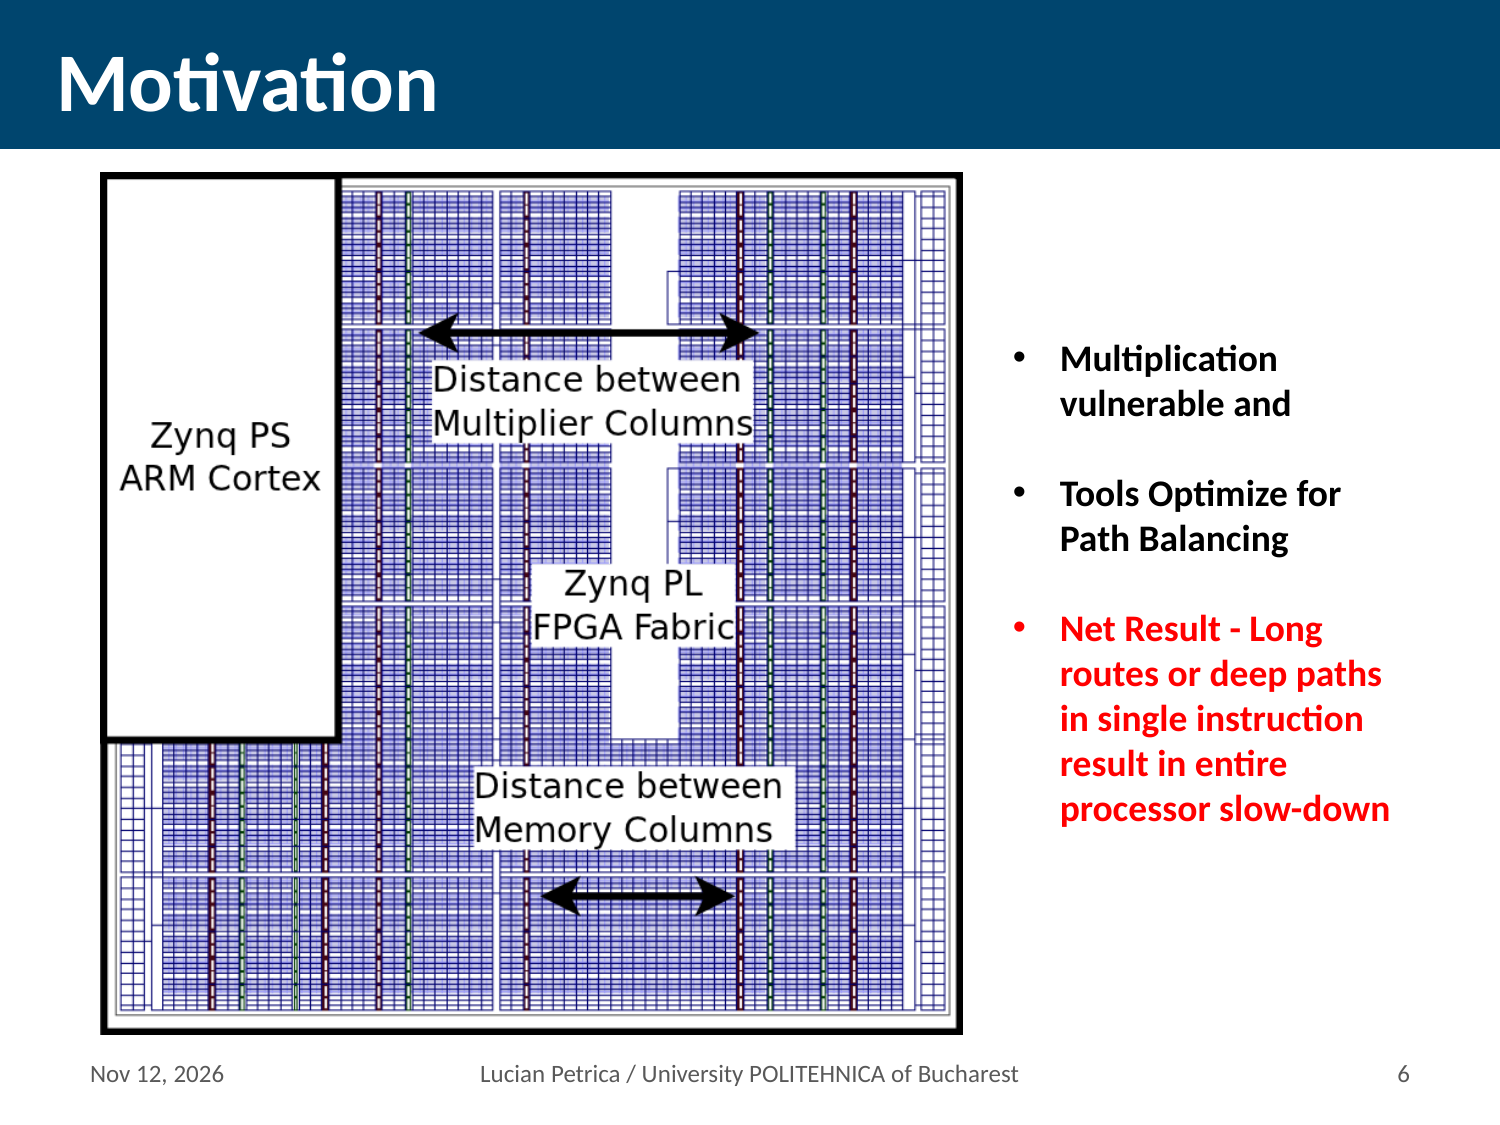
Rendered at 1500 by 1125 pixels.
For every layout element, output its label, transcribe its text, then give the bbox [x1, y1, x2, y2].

text_box Multiplication vulnerable and Tools Optimize for Path Balancing Net Result - Long routes or deep paths in single instruction result in entire processor slow-down [998, 326, 1424, 836]
slide_number 5 [1246, 1042, 1425, 1103]
footer Lucian Petrica / University POLITEHNICA of Bucharest [277, 1042, 1223, 1103]
title Motivation [41, 15, 1459, 142]
slide_number 11-Mar-15 [75, 1042, 254, 1103]
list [100, 172, 963, 1036]
